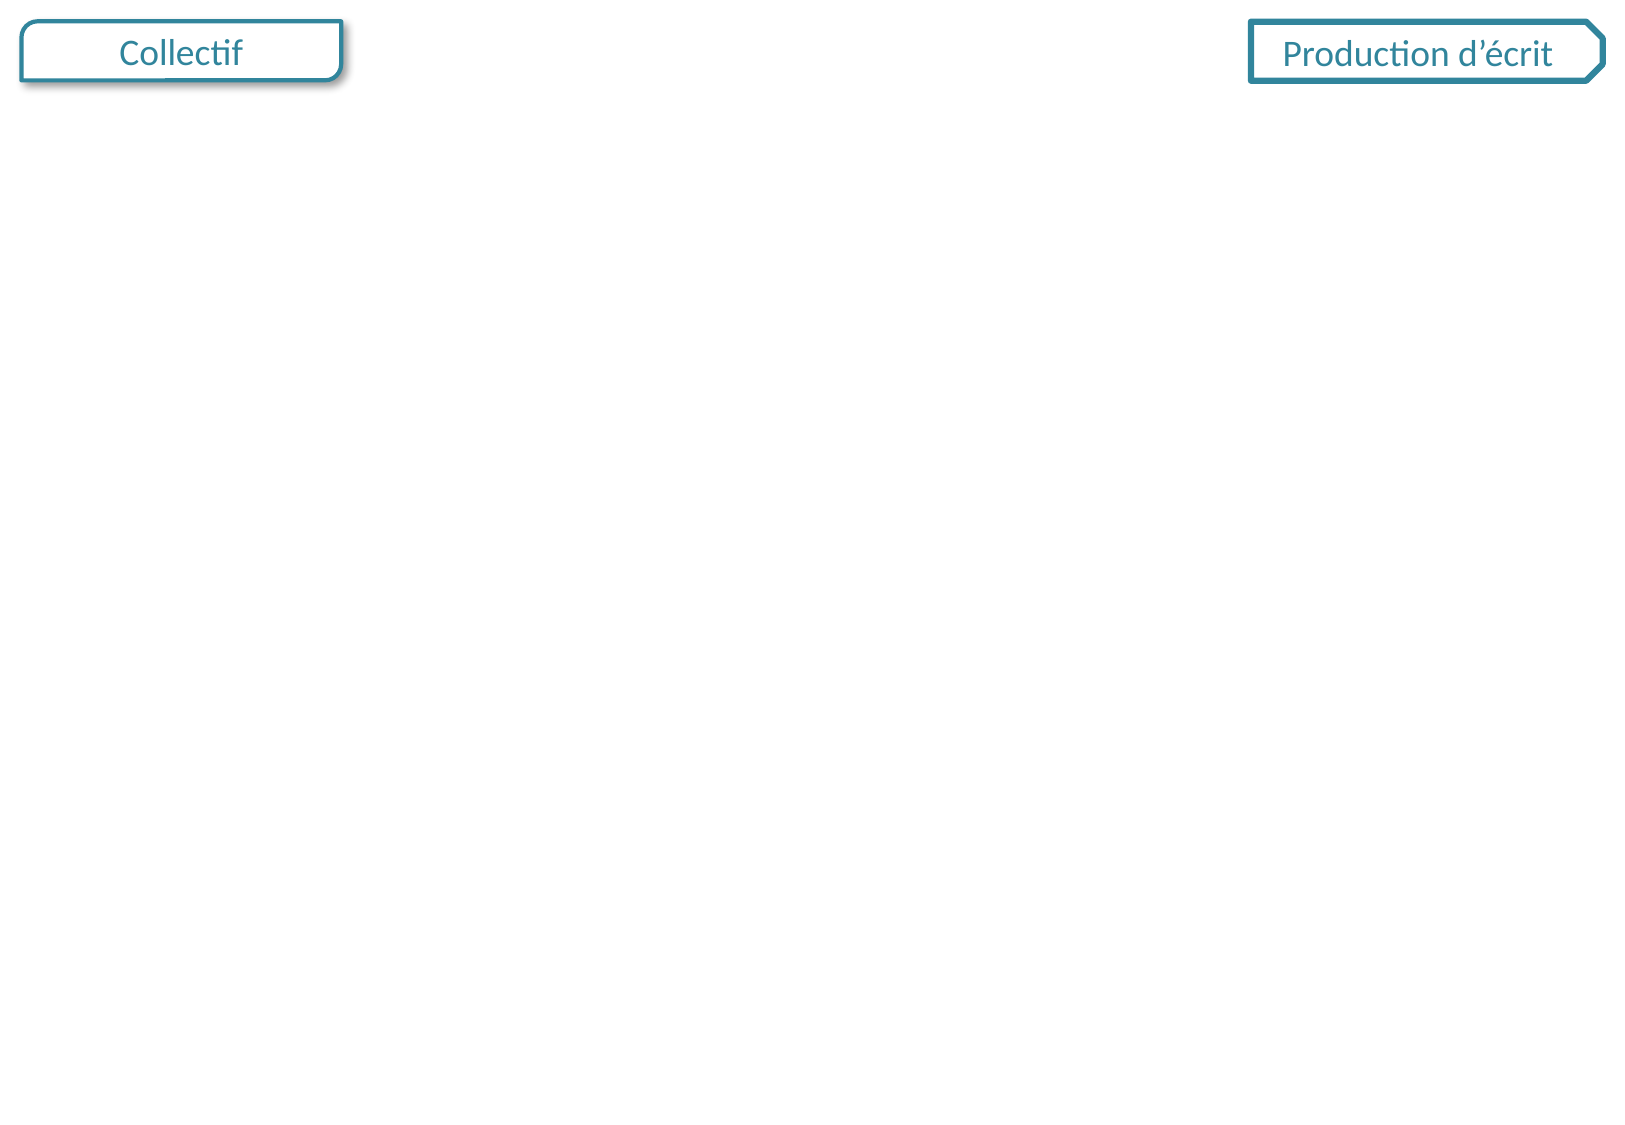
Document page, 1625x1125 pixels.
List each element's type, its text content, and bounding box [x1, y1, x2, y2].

list Production d’écrit [1251, 21, 1585, 81]
